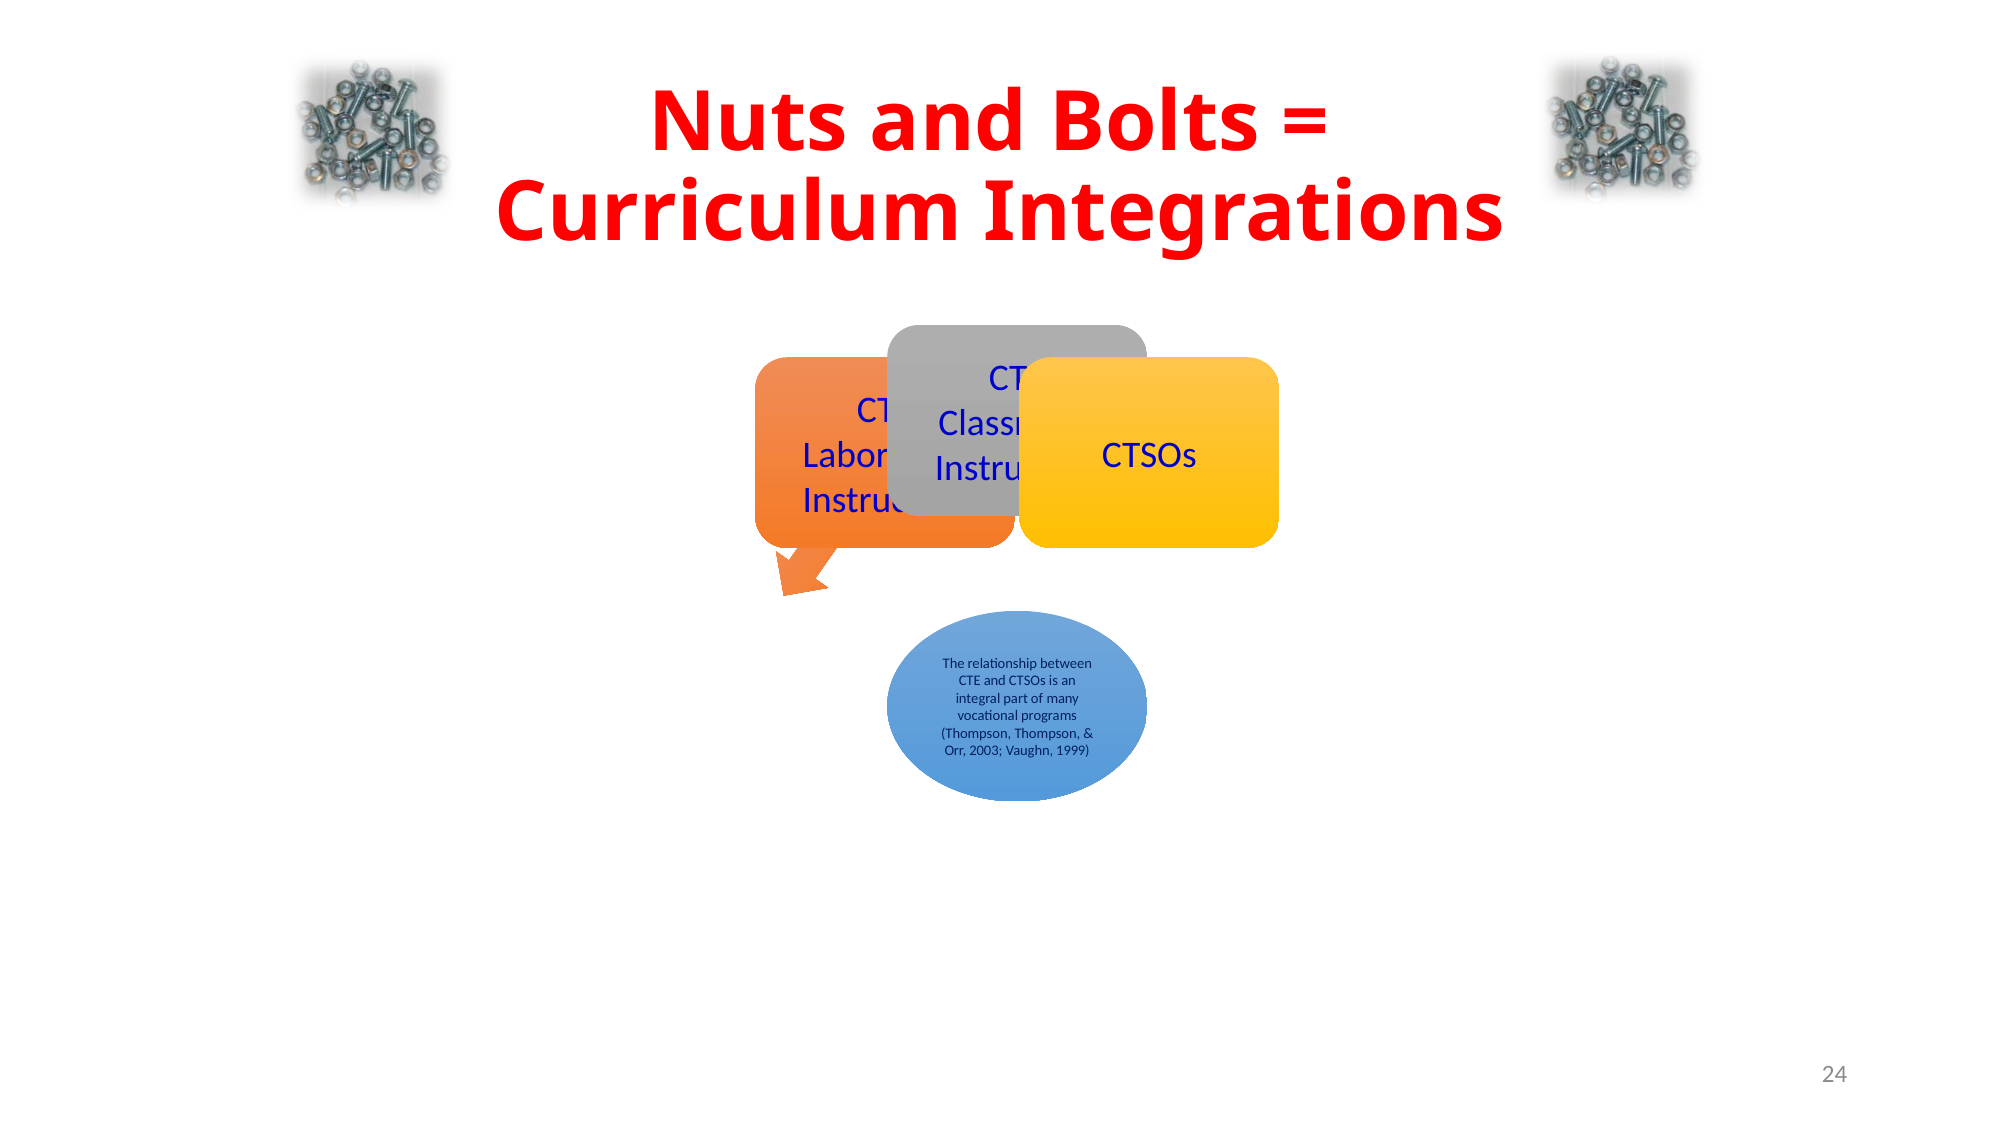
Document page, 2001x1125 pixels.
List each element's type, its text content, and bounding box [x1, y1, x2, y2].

slide_number 24 [1412, 1042, 1863, 1103]
title Nuts and Bolts = Curriculum Integrations [137, 59, 1863, 278]
picture [287, 52, 457, 213]
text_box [497, 324, 1538, 1088]
picture [1537, 48, 1707, 208]
